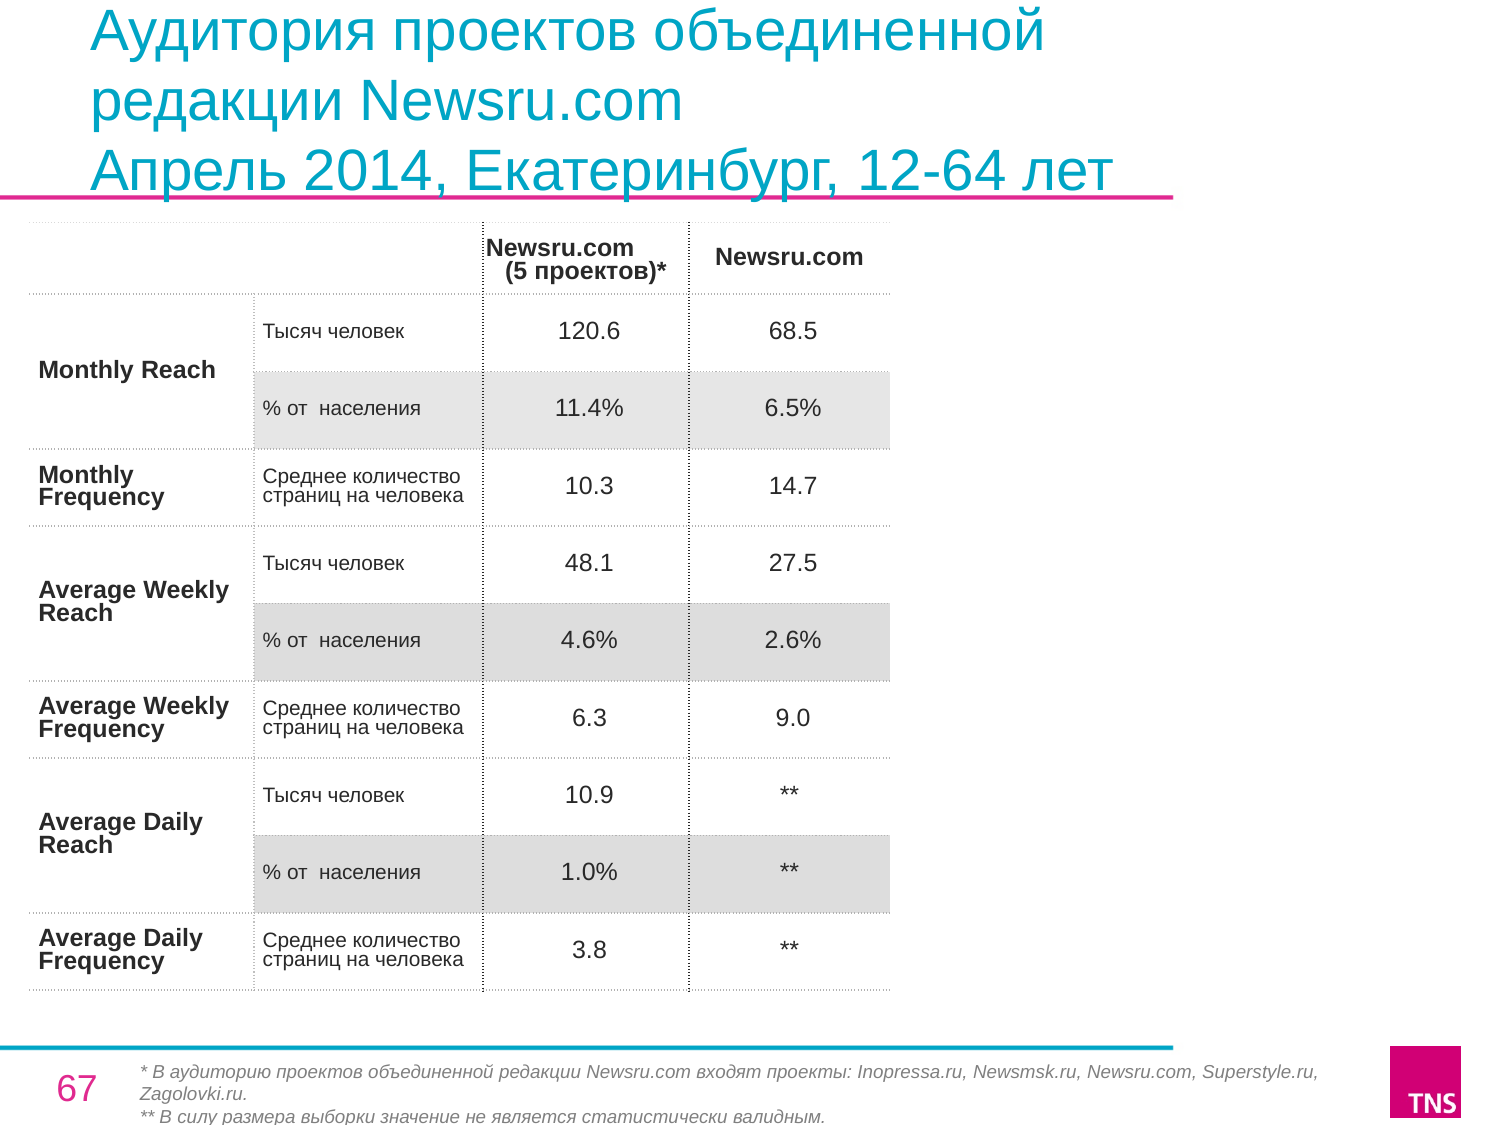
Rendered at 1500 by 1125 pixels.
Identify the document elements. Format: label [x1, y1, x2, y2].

picture [0, 0, 1500, 1125]
slide_number [40, 1055, 125, 1125]
title [74, 8, 1476, 187]
table_cell [29, 294, 890, 990]
table_header [29, 223, 890, 294]
text_box [125, 1052, 1388, 1125]
